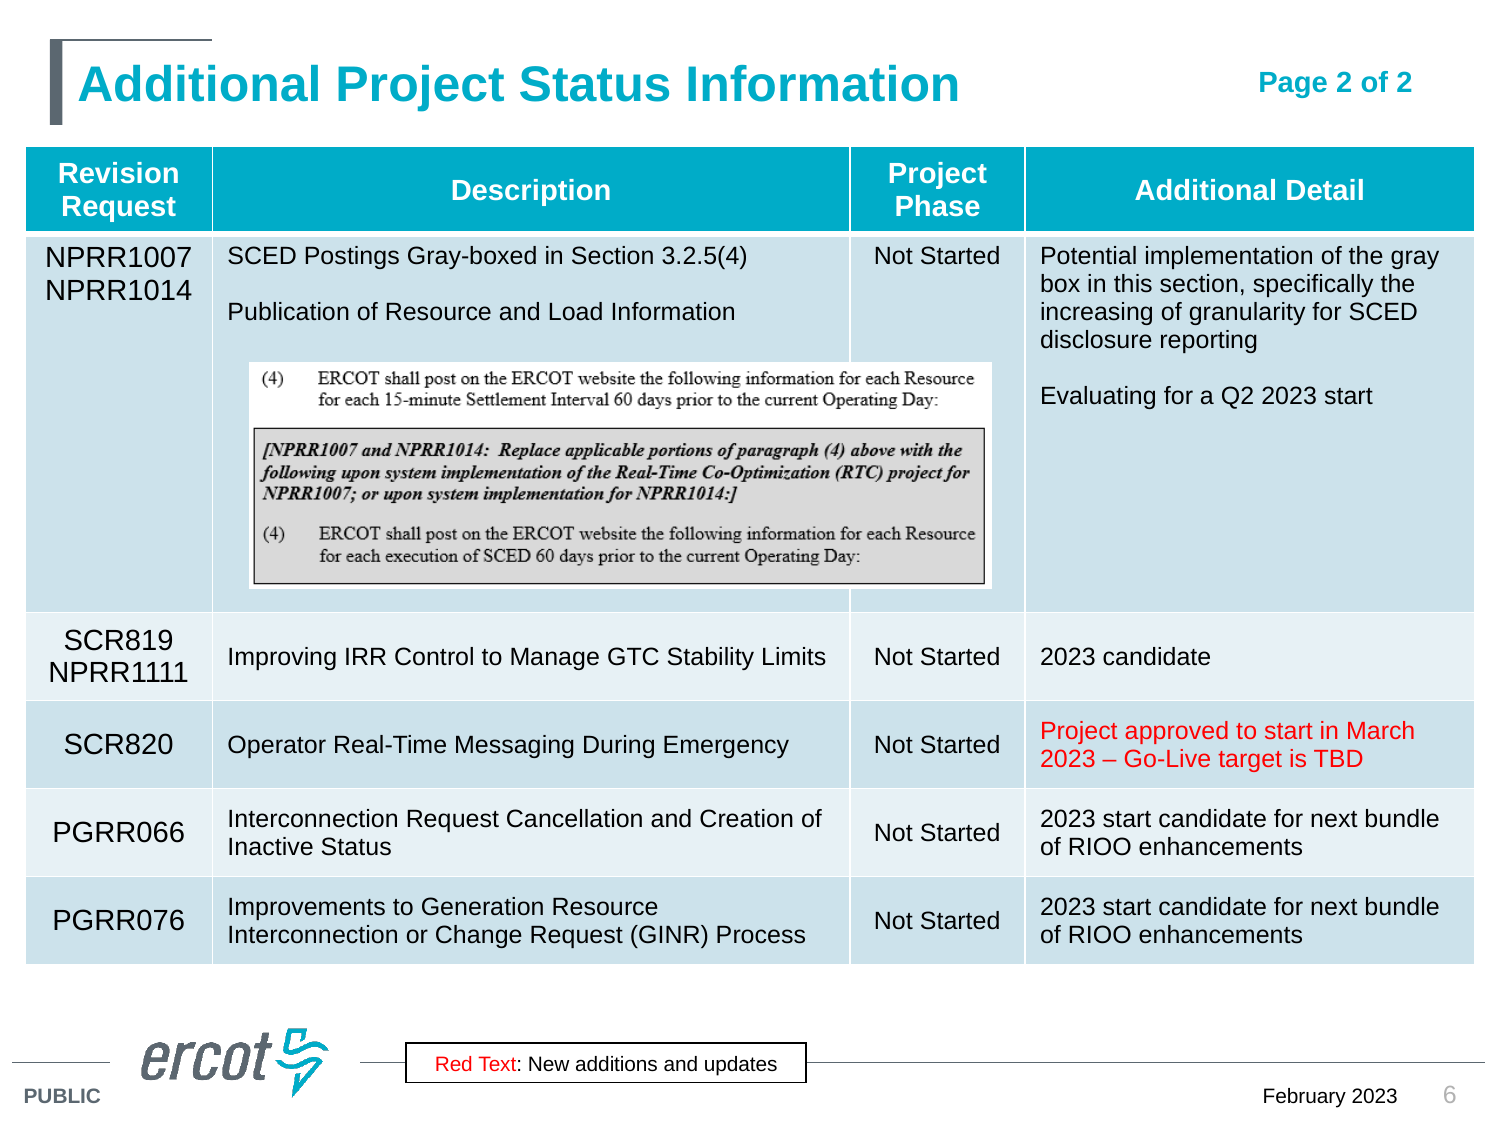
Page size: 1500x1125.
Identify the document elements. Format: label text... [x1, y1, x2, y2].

slide_number 6 [1412, 1076, 1488, 1112]
text_box Page 2 of 2 [1243, 55, 1453, 110]
text_box Red Text: New additions and updates [406, 1042, 807, 1083]
table_cell Not Started [851, 877, 1024, 964]
table_cell 2023 start candidate for next bundle of RIOO enhancements [1026, 877, 1474, 964]
table_header Project Phase [851, 147, 1024, 231]
table_header Additional Detail [1026, 147, 1474, 231]
table_cell Interconnection Request Cancellation and Creation of Inactive Status [213, 789, 849, 876]
table_cell Improvements to Generation Resource Interconnection or Change Request (GINR) Process [213, 877, 849, 964]
table_cell PGRR066 [26, 789, 212, 876]
picture [249, 362, 992, 589]
table_cell SCR820 [26, 701, 212, 788]
table_cell SCED Postings Gray-boxed in Section 3.2.5(4) Publication of Resource and Load Information [213, 237, 849, 612]
table_cell Operator Real-Time Messaging During Emergency [213, 701, 849, 788]
table_cell Improving IRR Control to Manage GTC Stability Limits [213, 613, 849, 700]
title Additional Project Status Information [62, 44, 1000, 130]
table_cell NPRR1007 NPRR1014 [26, 237, 212, 612]
table_cell Project approved to start in March 2023 – Go-Live target is TBD [1026, 701, 1474, 788]
table_cell SCR819 NPRR1111 [26, 613, 212, 700]
table_cell Not Started [851, 701, 1024, 788]
table_cell Not Started [851, 789, 1024, 876]
table_cell PGRR076 [26, 877, 212, 964]
picture [137, 1024, 332, 1100]
table_cell Not Started [851, 237, 1024, 612]
table_cell 2023 start candidate for next bundle of RIOO enhancements [1026, 789, 1474, 876]
table_cell Potential implementation of the gray box in this section, specifically the increasing of granularity for SCED disclosure reporting Evaluating for a Q2 2023 start [1026, 237, 1474, 612]
table_header Revision Request [26, 147, 212, 231]
table_cell Not Started [851, 613, 1024, 700]
table_header Description [213, 147, 849, 231]
table_cell 2023 candidate [1026, 613, 1474, 700]
